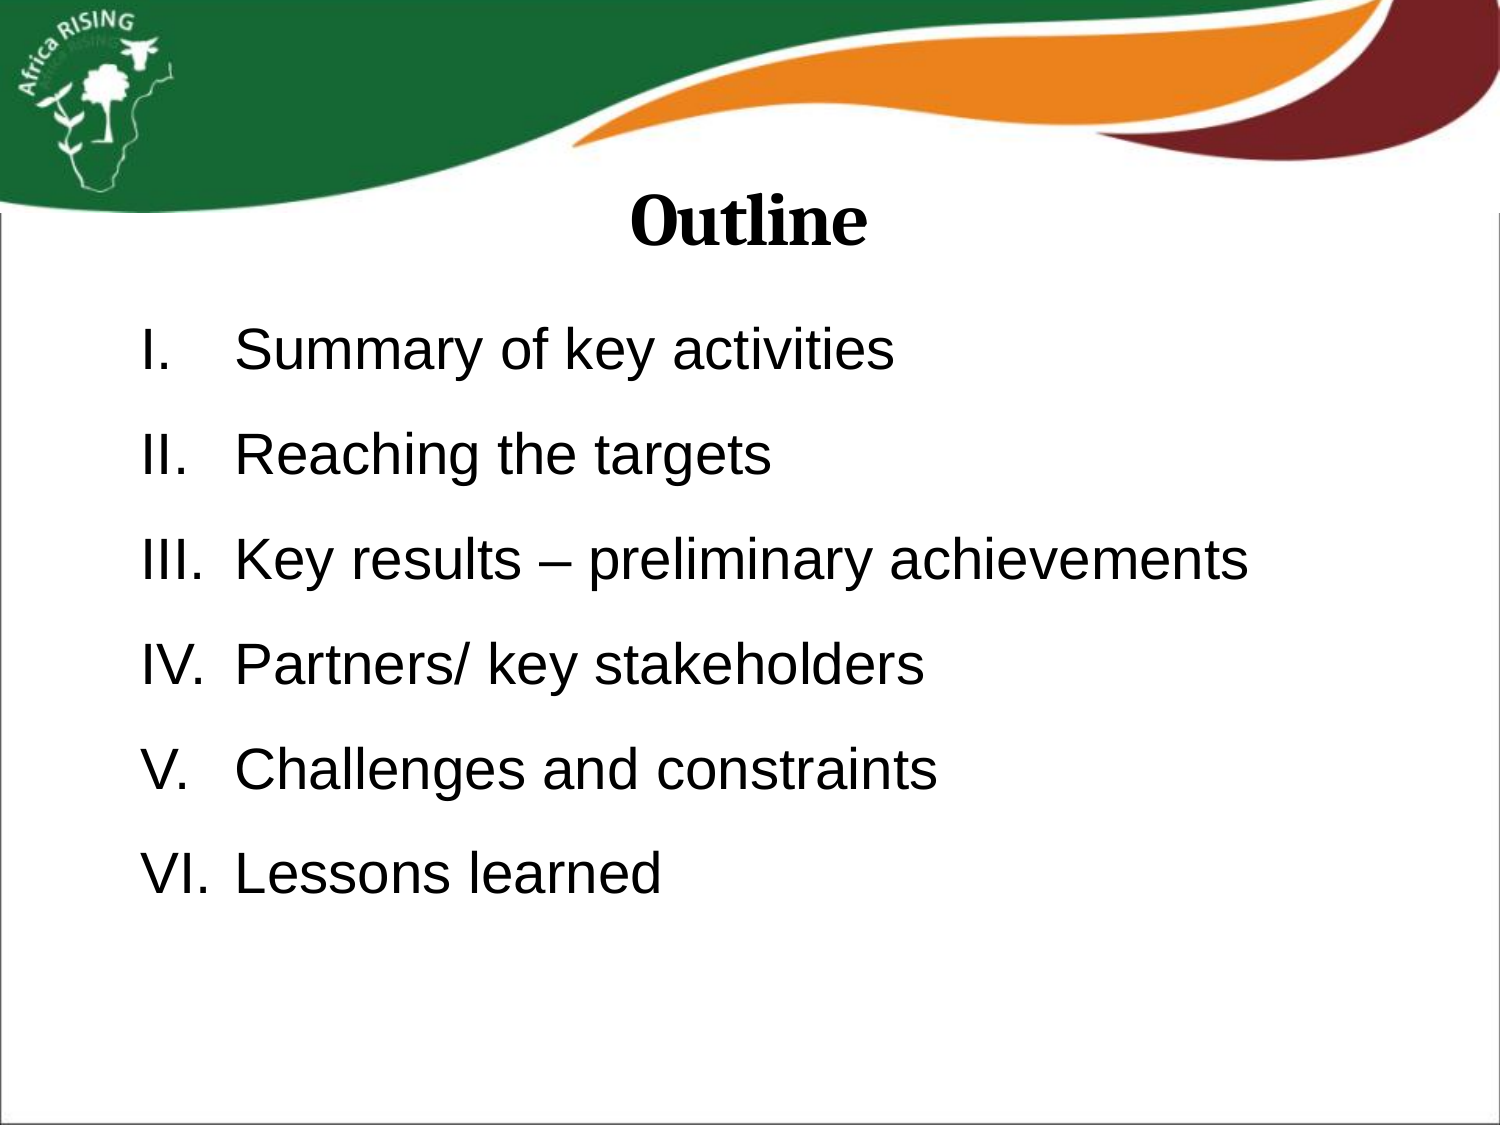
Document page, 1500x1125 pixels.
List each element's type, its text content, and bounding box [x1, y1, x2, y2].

list Summary of key activities Reaching the targets Key results – preliminary achievements Partners/ key stakeholders Challenges and constraints Lessons learned [58, 269, 1442, 1102]
picture [0, 0, 1500, 1125]
title Outline [75, 162, 1425, 269]
